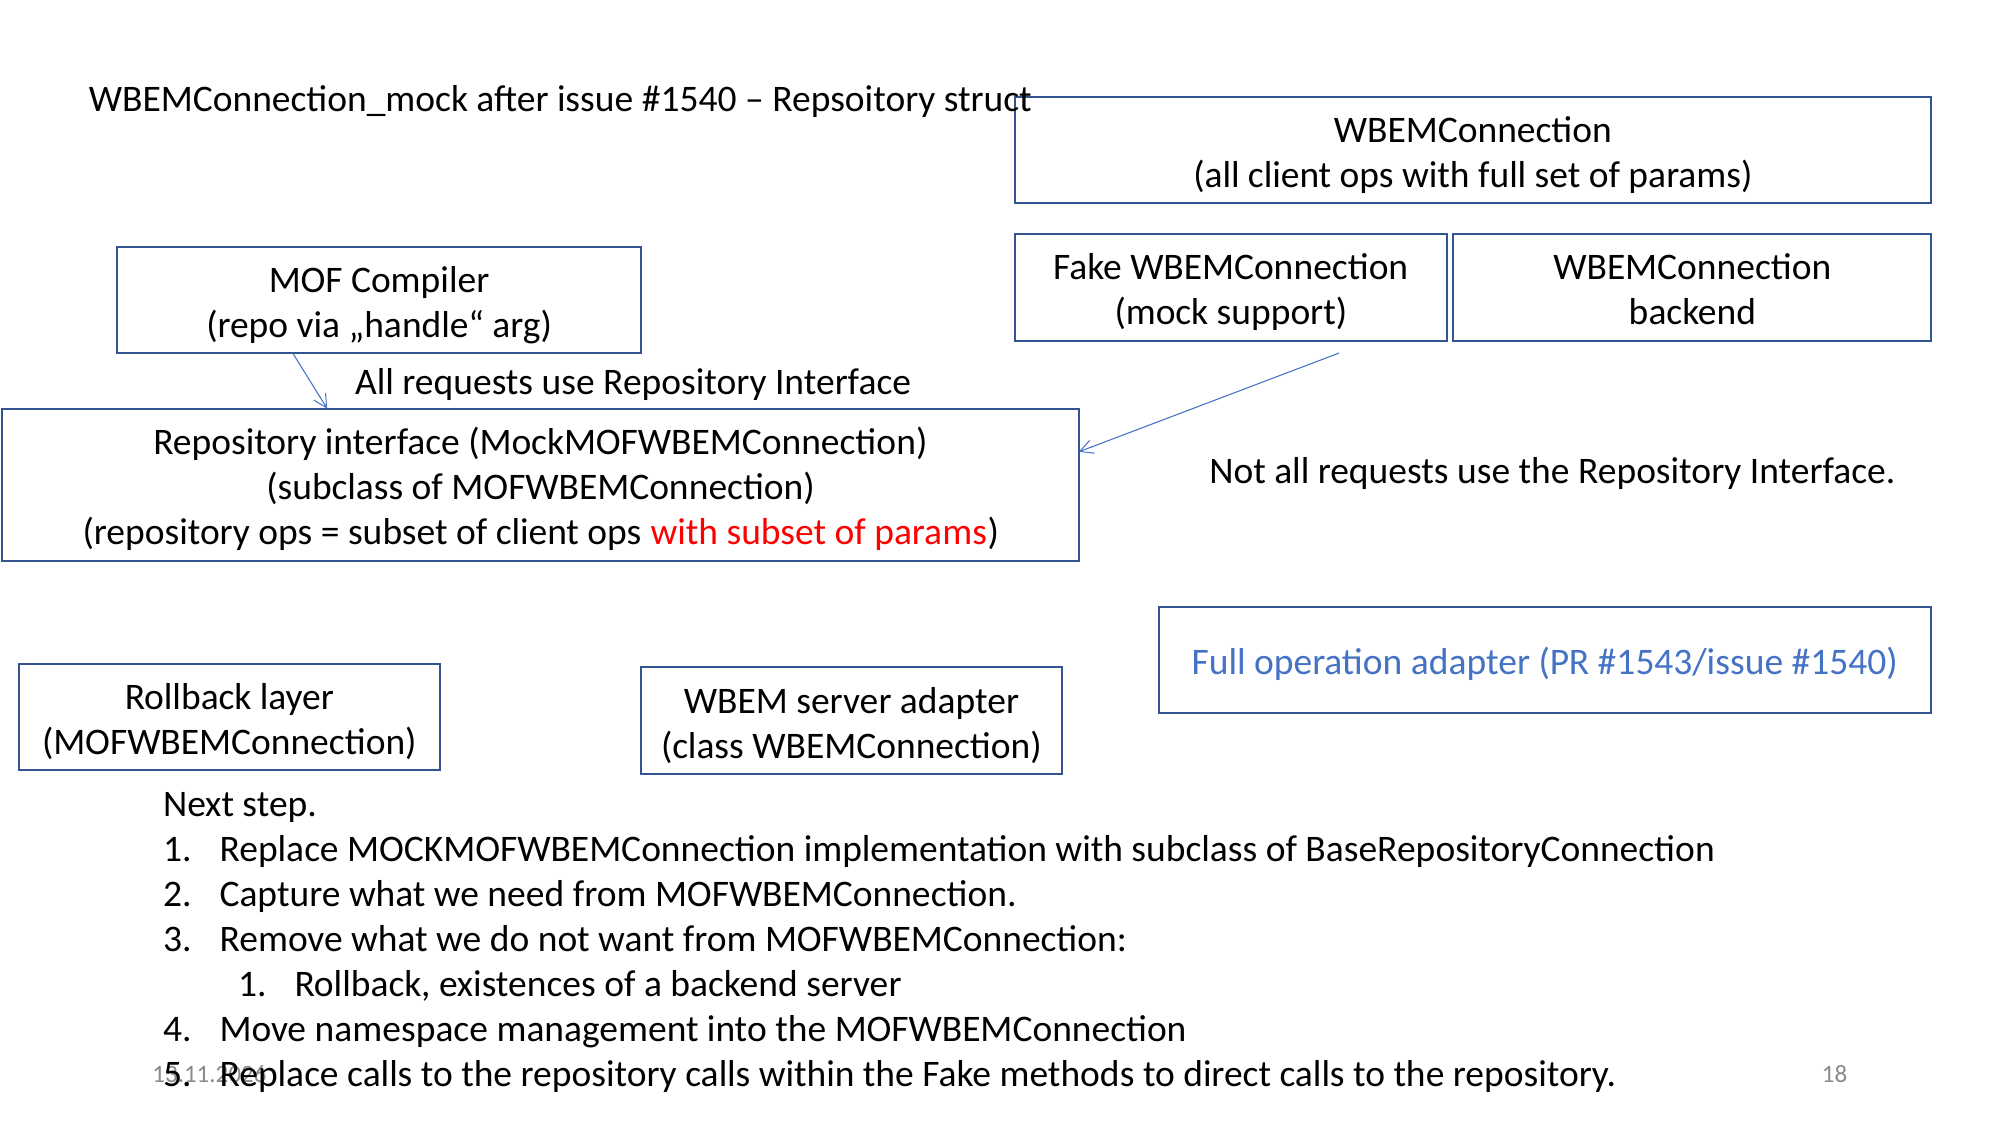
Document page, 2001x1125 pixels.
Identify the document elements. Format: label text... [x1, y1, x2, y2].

text_box WBEMConnection (all client ops with full set of params) [1014, 96, 1932, 204]
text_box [1078, 352, 1340, 452]
text_box WBEMConnection_mock after issue #1540 – Repsoitory struct [74, 66, 1048, 127]
text_box WBEM server adapter (class WBEMConnection) [640, 666, 1063, 771]
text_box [292, 353, 328, 409]
text_box WBEMConnection backend [1452, 233, 1932, 342]
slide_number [137, 1042, 588, 1103]
text_box MOF Compiler (repo via „handle“ arg) [116, 246, 642, 354]
text_box Fake WBEMConnection (mock support) [1014, 233, 1448, 342]
slide_number 18 [1412, 1042, 1863, 1103]
text_box Repository interface (MockMOFWBEMConnection) (subclass of MOFWBEMConnection) (repository ops = subset of client ops with subset of params) [1, 408, 1080, 562]
text_box All requests use Repository Interface [340, 349, 927, 410]
text_box Full operation adapter (PR #1543/issue #1540) [1158, 606, 1932, 714]
text_box Rollback layer (MOFWBEMConnection) [18, 663, 441, 771]
text_box Not all requests use the Repository Interface. [1194, 439, 1912, 499]
text_box Next step. Replace MOCKMOFWBEMConnection implementation with subclass of BaseRepositoryConnection Capture what we need from MOFWBEMConnection. Remove what we do not want from MOFWBEMConnection: Rollback, existences of a backend server Move namespace management into the MOFWBEMConnection Replace calls to the repository calls within the Fake methods to direct calls to the repository. [148, 771, 1732, 1102]
